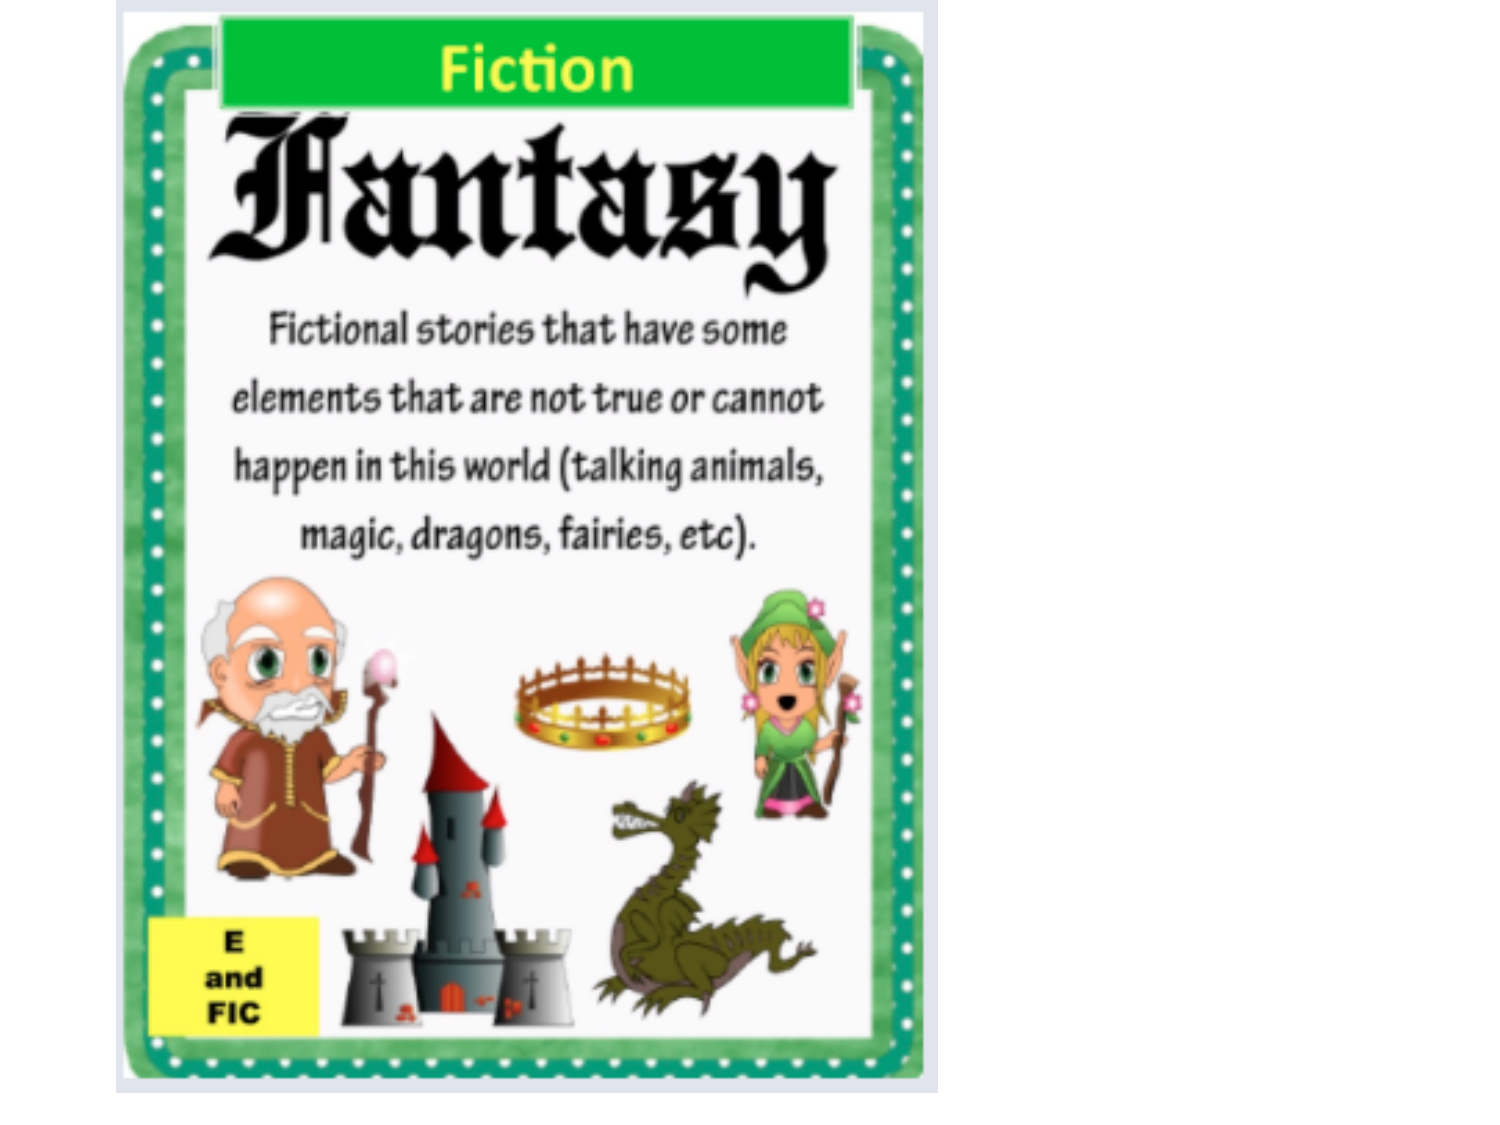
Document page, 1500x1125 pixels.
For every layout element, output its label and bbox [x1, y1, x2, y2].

picture [115, 0, 938, 1093]
